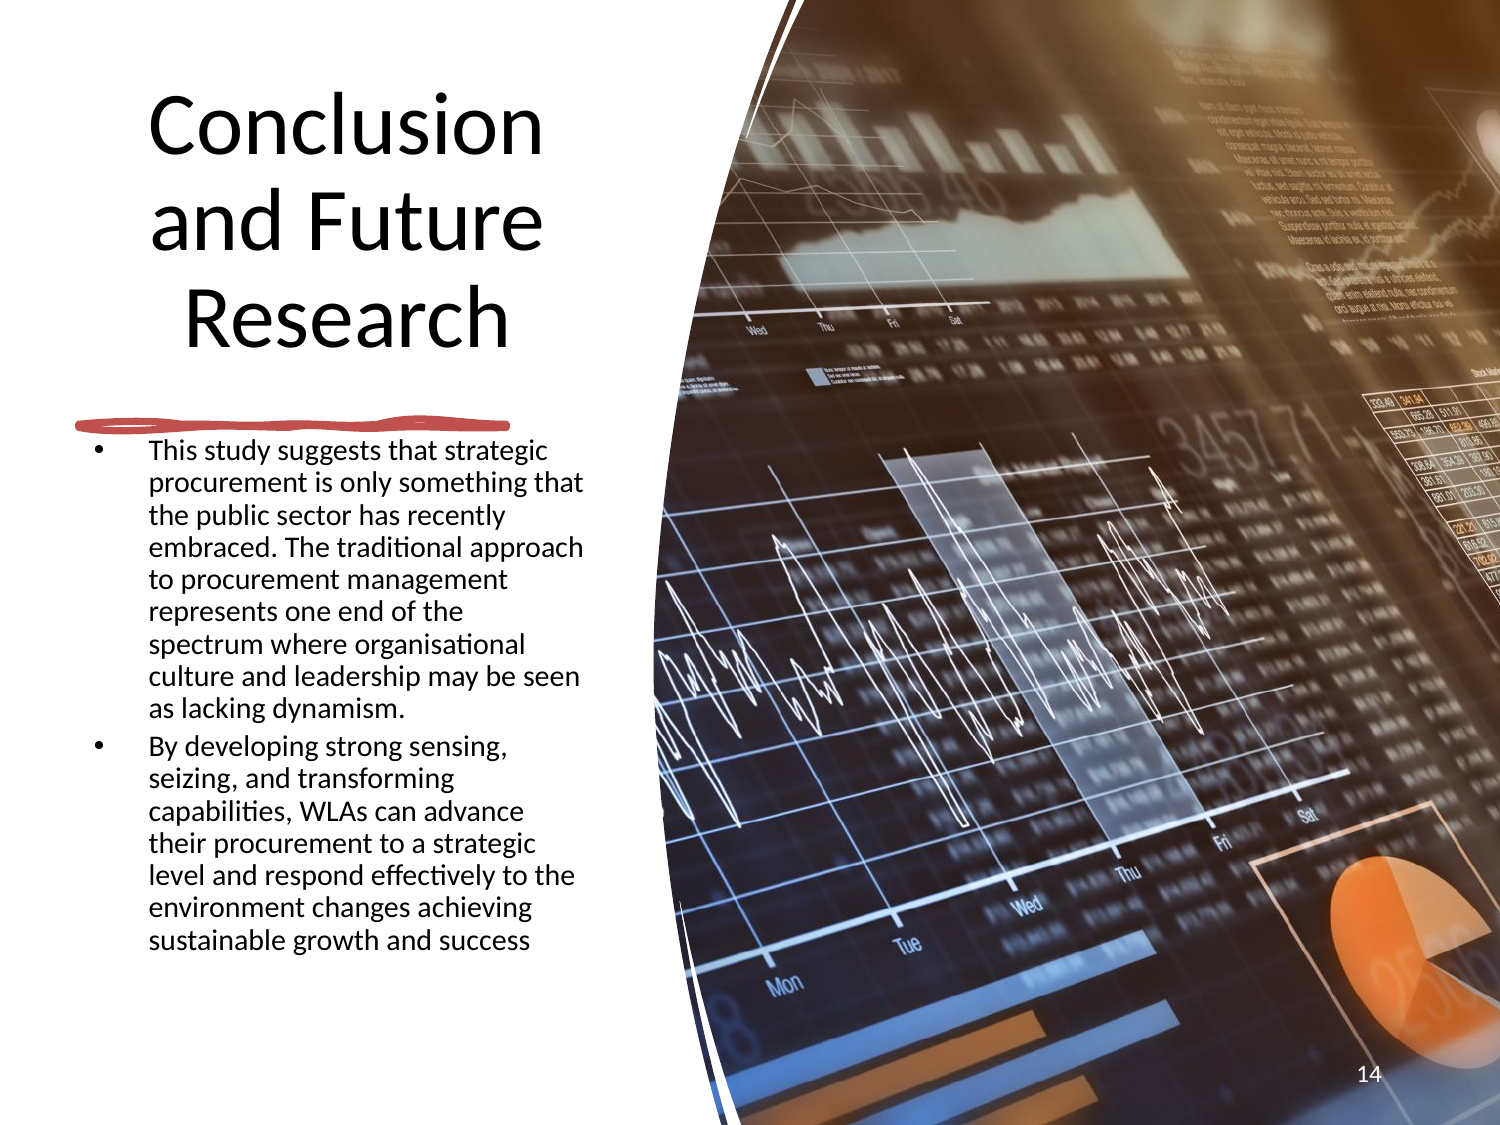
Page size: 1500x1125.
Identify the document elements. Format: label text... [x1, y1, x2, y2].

picture [653, 0, 1500, 1125]
title Conclusion and Future Research [78, 53, 617, 375]
text_box [0, 0, 651, 1125]
text_box [76, 416, 509, 429]
list This study suggests that strategic procurement is only something that the public sector has recently embraced. The traditional approach to procurement management represents one end of the spectrum where organisational culture and leadership may be seen as lacking dynamism. By developing strong sensing, seizing, and transforming capabilities, WLAs can advance their procurement to a strategic level and respond effectively to the environment changes achieving sustainable growth and success [78, 427, 601, 1016]
